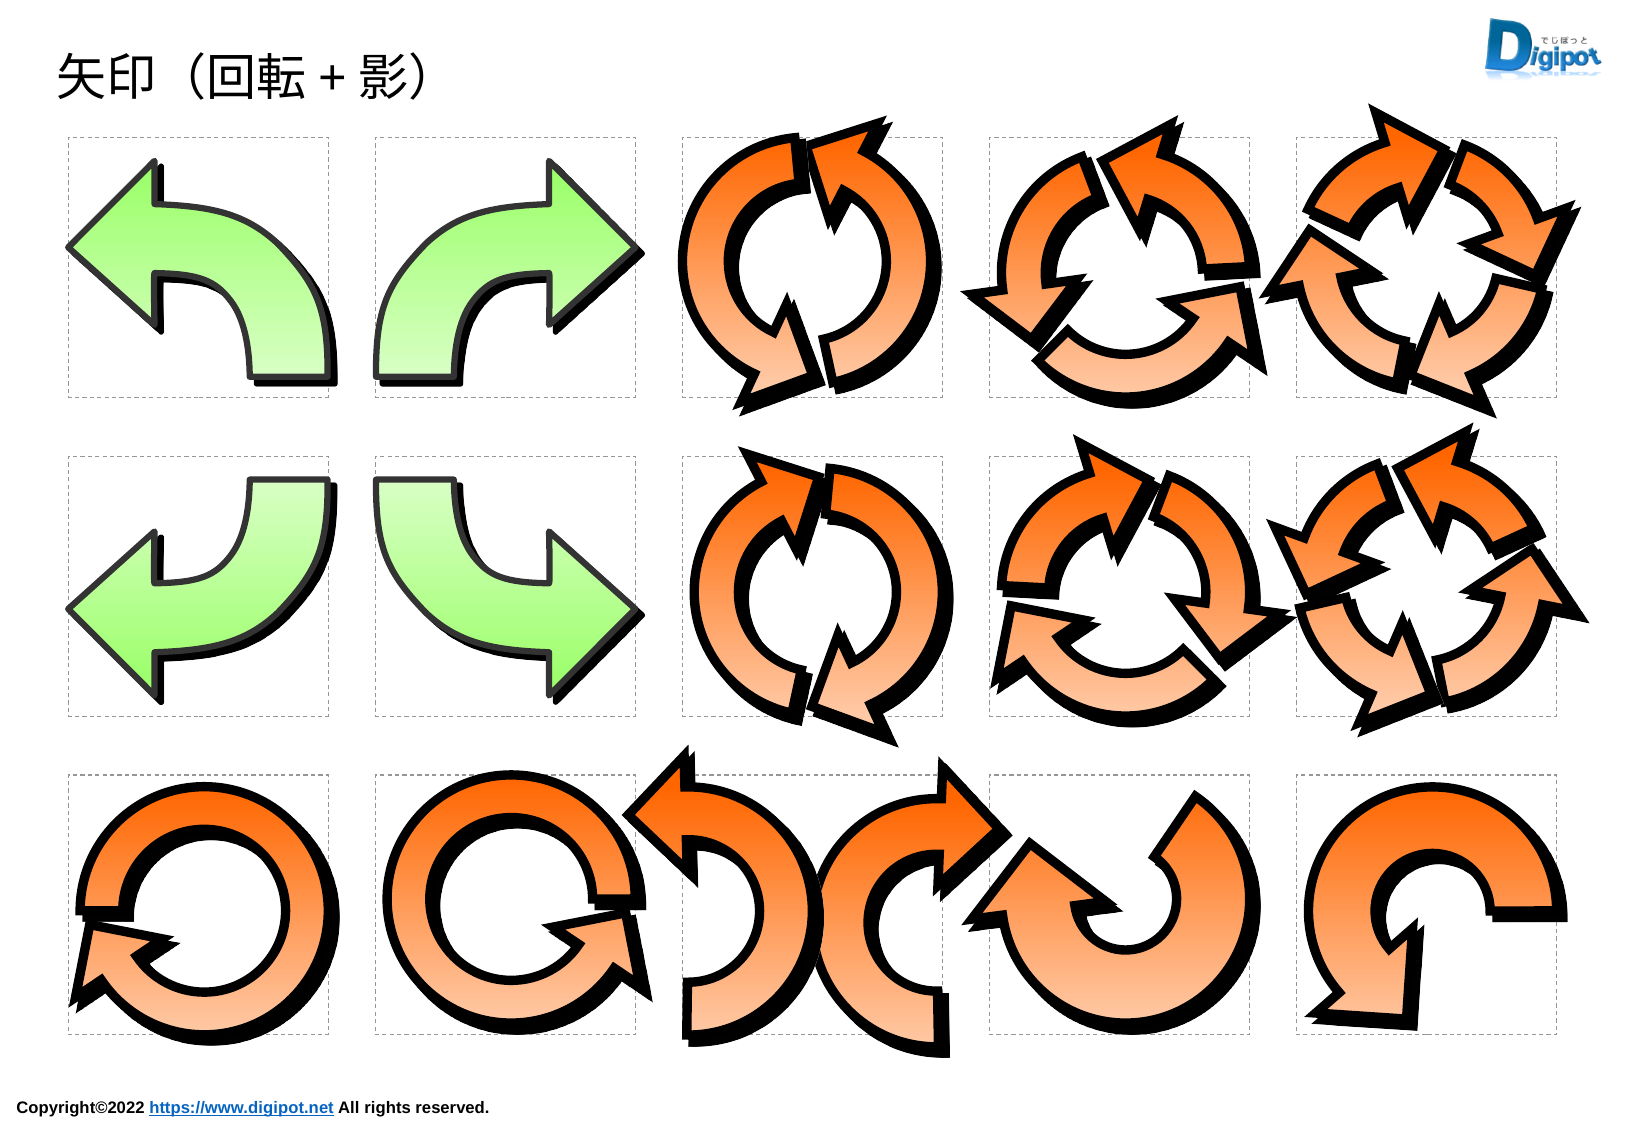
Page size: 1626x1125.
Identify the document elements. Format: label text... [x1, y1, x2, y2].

text_box [971, 796, 1250, 1024]
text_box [1001, 467, 1250, 717]
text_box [694, 467, 943, 717]
text_box [68, 479, 328, 696]
text_box 矢印（回転+影） [41, 38, 474, 113]
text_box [1296, 456, 1545, 705]
text_box [68, 160, 328, 377]
text_box [815, 767, 1000, 1047]
text_box [628, 755, 813, 1036]
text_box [1001, 148, 1250, 398]
picture [1485, 18, 1602, 82]
text_box [375, 160, 636, 377]
text_box [75, 786, 329, 1035]
text_box [375, 479, 636, 696]
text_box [1296, 137, 1545, 386]
text_box [1308, 786, 1557, 1020]
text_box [682, 137, 931, 386]
text_box [387, 774, 640, 1024]
